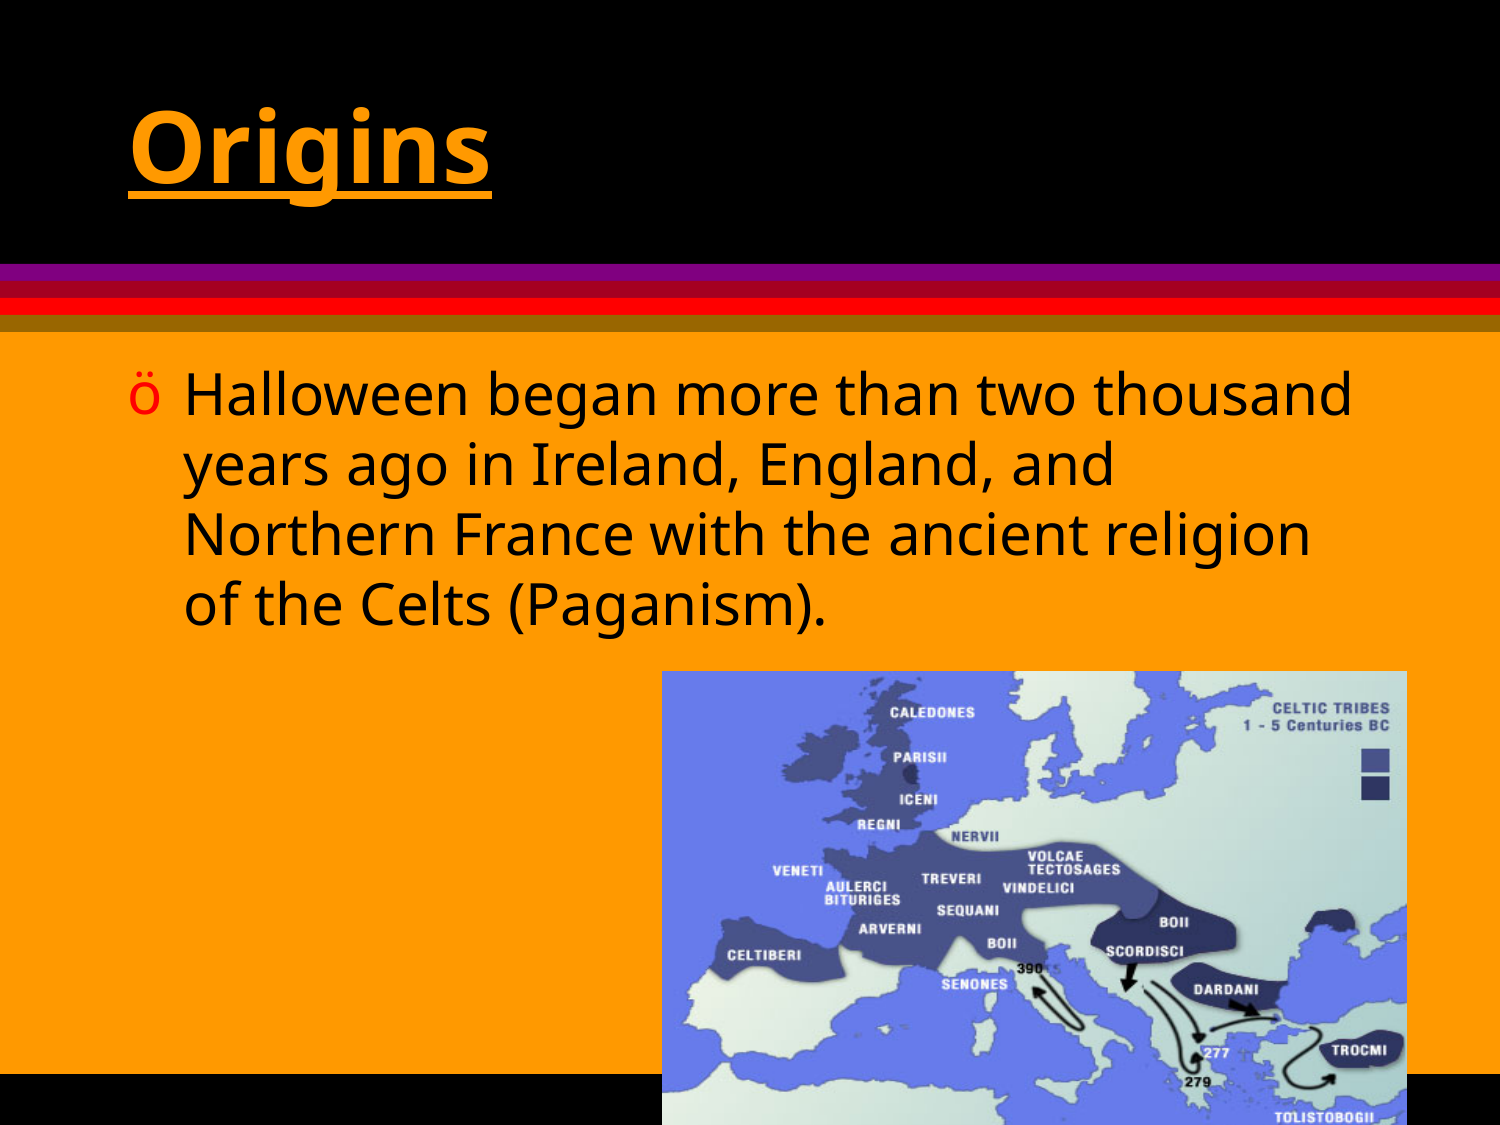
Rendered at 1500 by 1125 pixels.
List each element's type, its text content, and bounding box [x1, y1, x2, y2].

title Origins [112, 50, 1388, 238]
picture [662, 671, 1407, 1125]
list Halloween began more than two thousand years ago in Ireland, England, and Northern France with the ancient religion of the Celts (Paganism). [112, 350, 1388, 1025]
